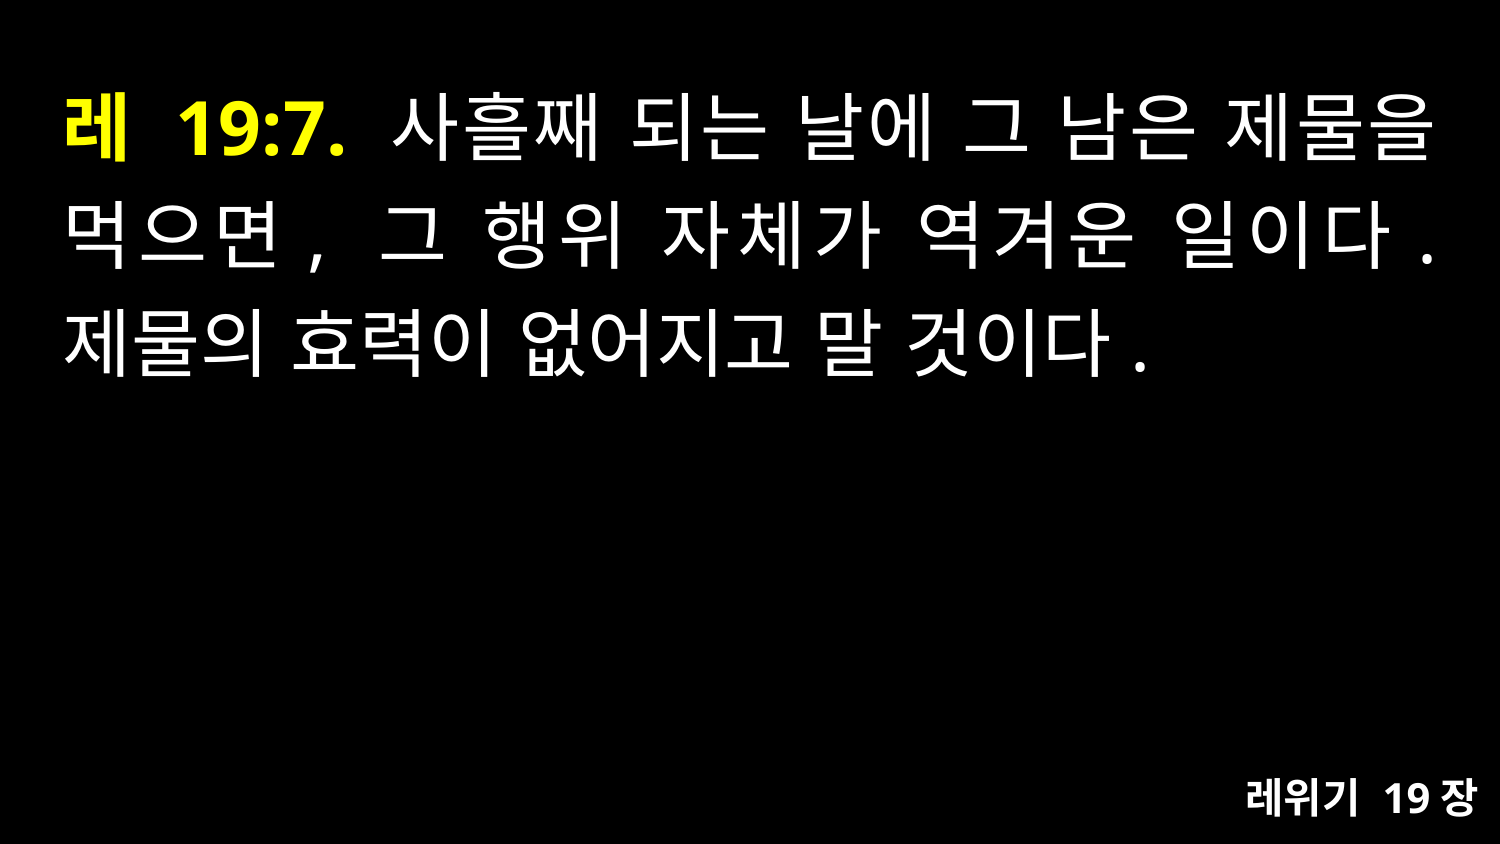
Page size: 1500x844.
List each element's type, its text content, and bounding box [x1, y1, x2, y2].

title 레 19:7. 사흘째 되는 날에 그 남은 제물을 먹으면, 그 행위 자체가 역겨운 일이다. 제물의 효력이 없어지고 말 것이다. [0, 0, 1500, 844]
subtitle 레위기 19장 [916, 770, 1500, 844]
